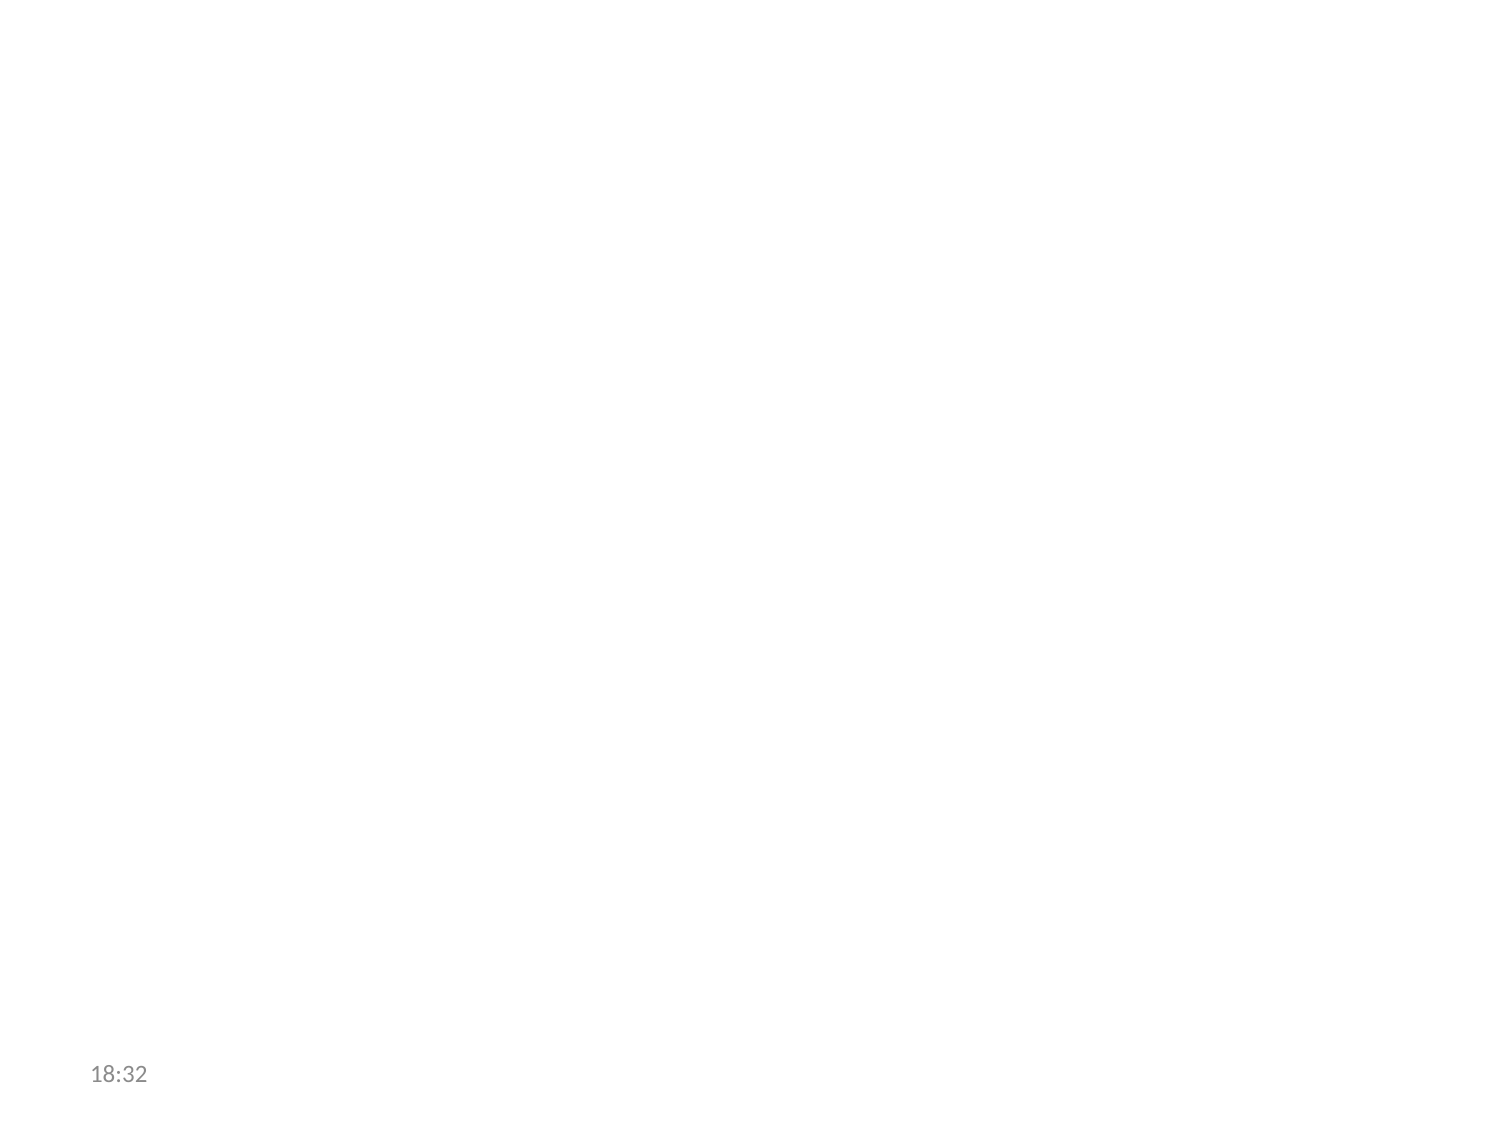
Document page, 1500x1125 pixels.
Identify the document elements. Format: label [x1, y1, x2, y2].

slide_number [75, 1042, 425, 1103]
